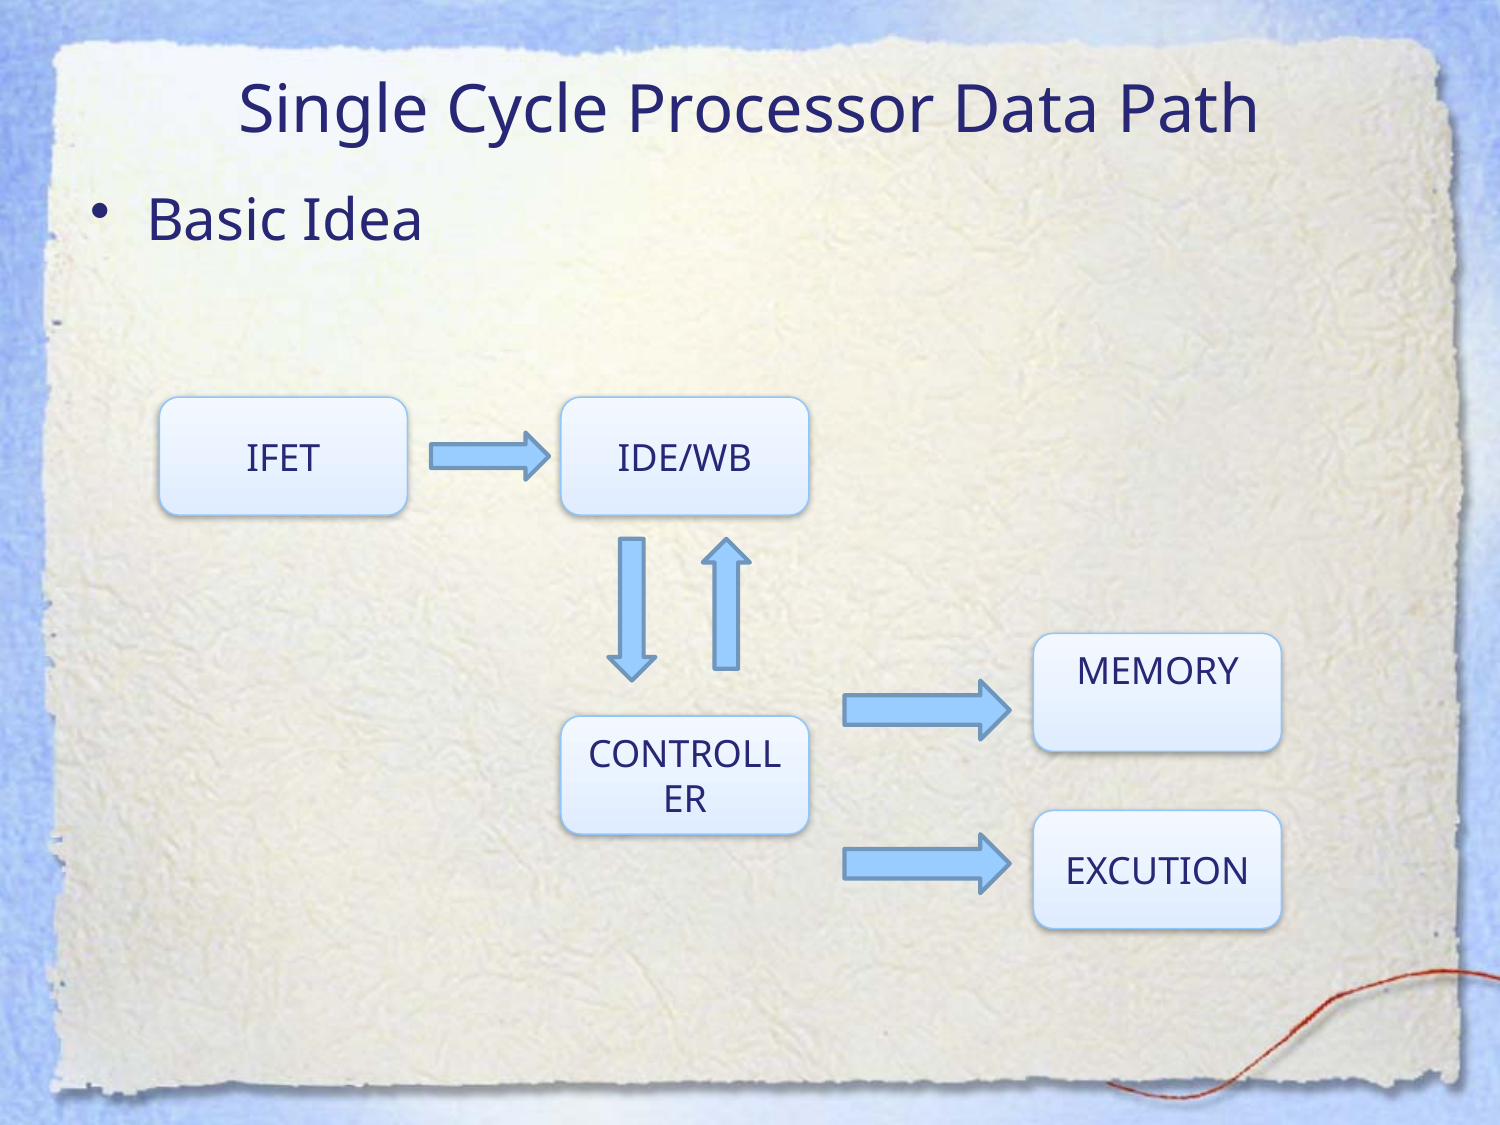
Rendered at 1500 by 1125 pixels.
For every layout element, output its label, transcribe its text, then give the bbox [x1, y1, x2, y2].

text_box [700, 536, 752, 671]
text_box [428, 430, 552, 482]
text_box EXCUTION [1032, 809, 1283, 930]
text_box IFET [158, 396, 409, 516]
text_box [842, 832, 1012, 896]
title Single Cycle Processor Data Path [74, 37, 1426, 174]
text_box MEMORY [1032, 632, 1283, 753]
picture [0, 0, 1500, 1125]
text_box IDE/WB [560, 396, 810, 516]
text_box [606, 536, 658, 683]
text_box [842, 678, 1012, 742]
text_box CONTROLLER [560, 715, 810, 835]
list Basic Idea [74, 174, 1426, 1038]
